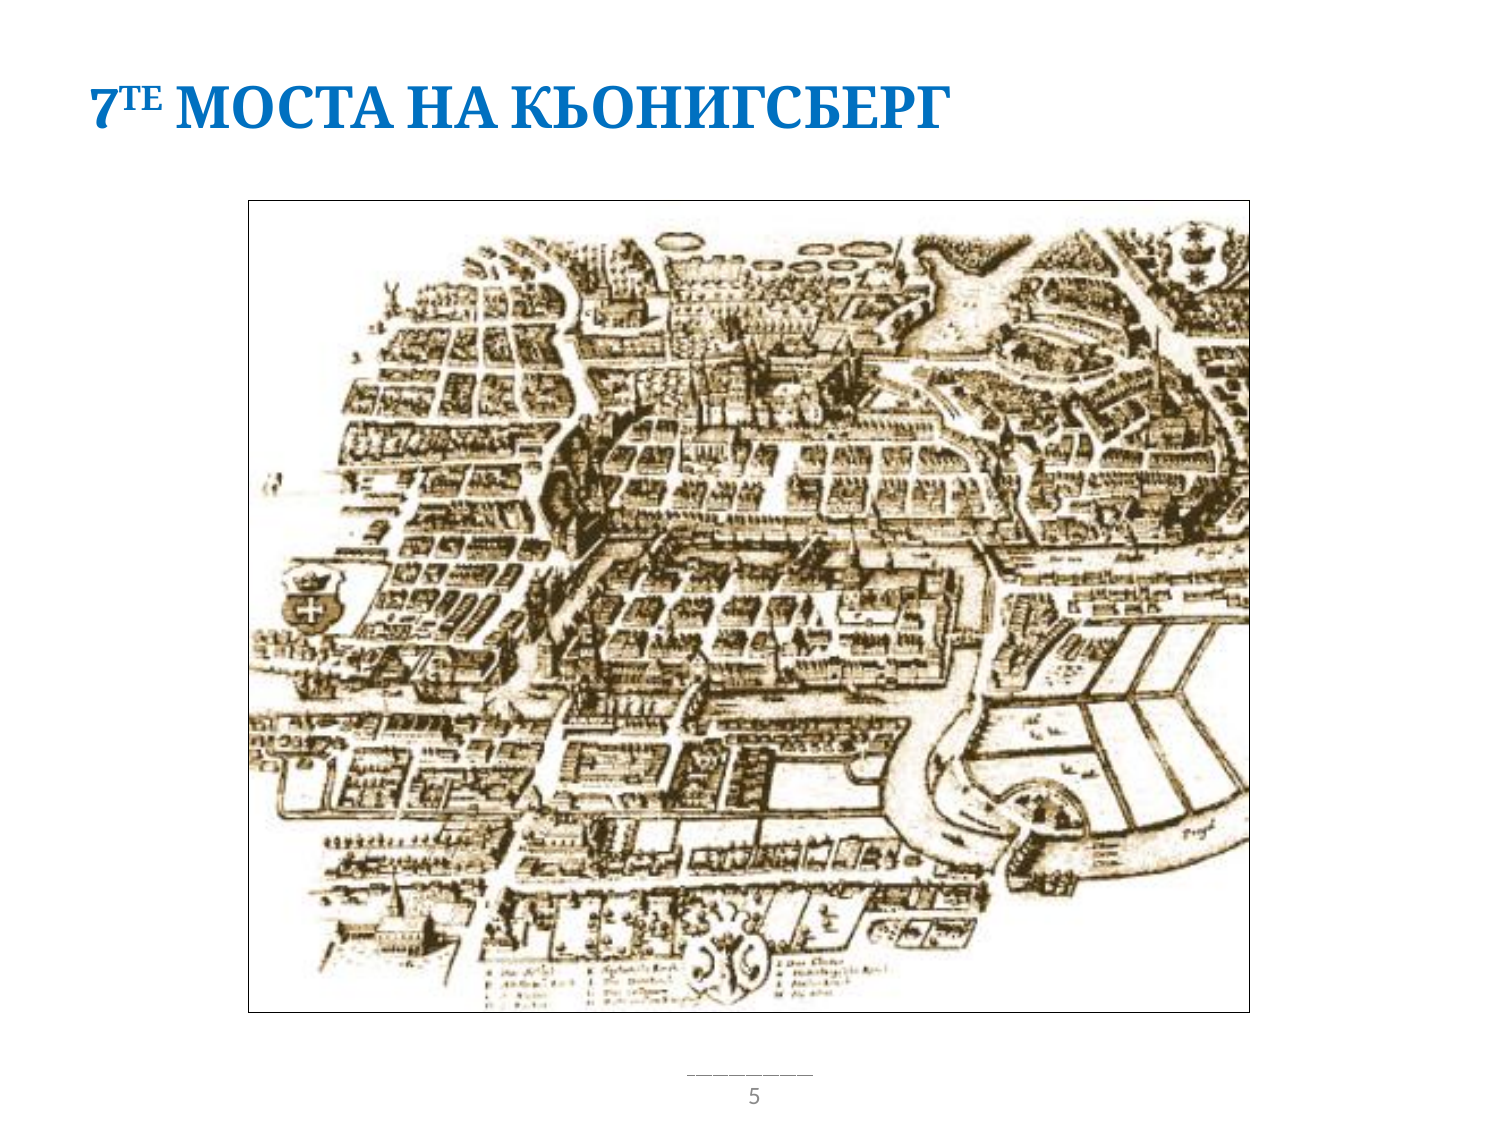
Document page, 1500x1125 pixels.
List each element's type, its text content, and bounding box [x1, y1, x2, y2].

slide_number 5 [579, 1065, 930, 1125]
picture [248, 199, 1251, 1013]
list 7те моста на Кьонигсберг [75, 62, 1450, 1063]
